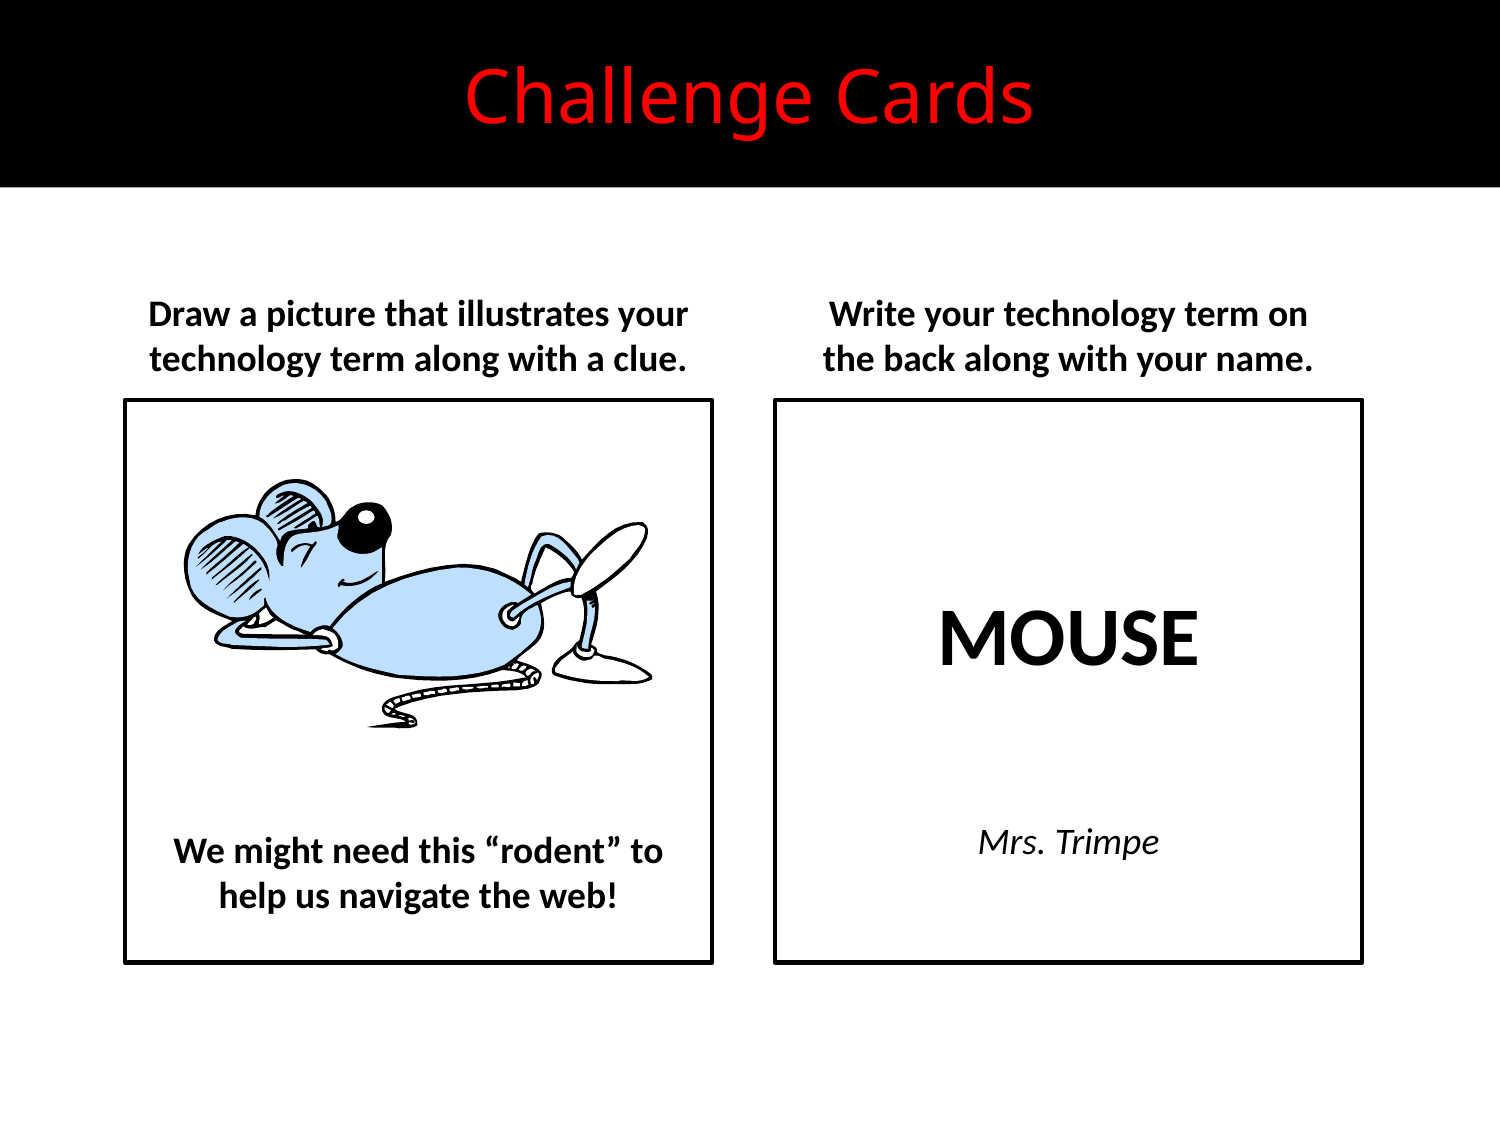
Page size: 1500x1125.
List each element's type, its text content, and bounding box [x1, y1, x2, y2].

title Challenge Cards [0, 0, 1500, 188]
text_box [774, 281, 1363, 963]
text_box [124, 281, 713, 963]
